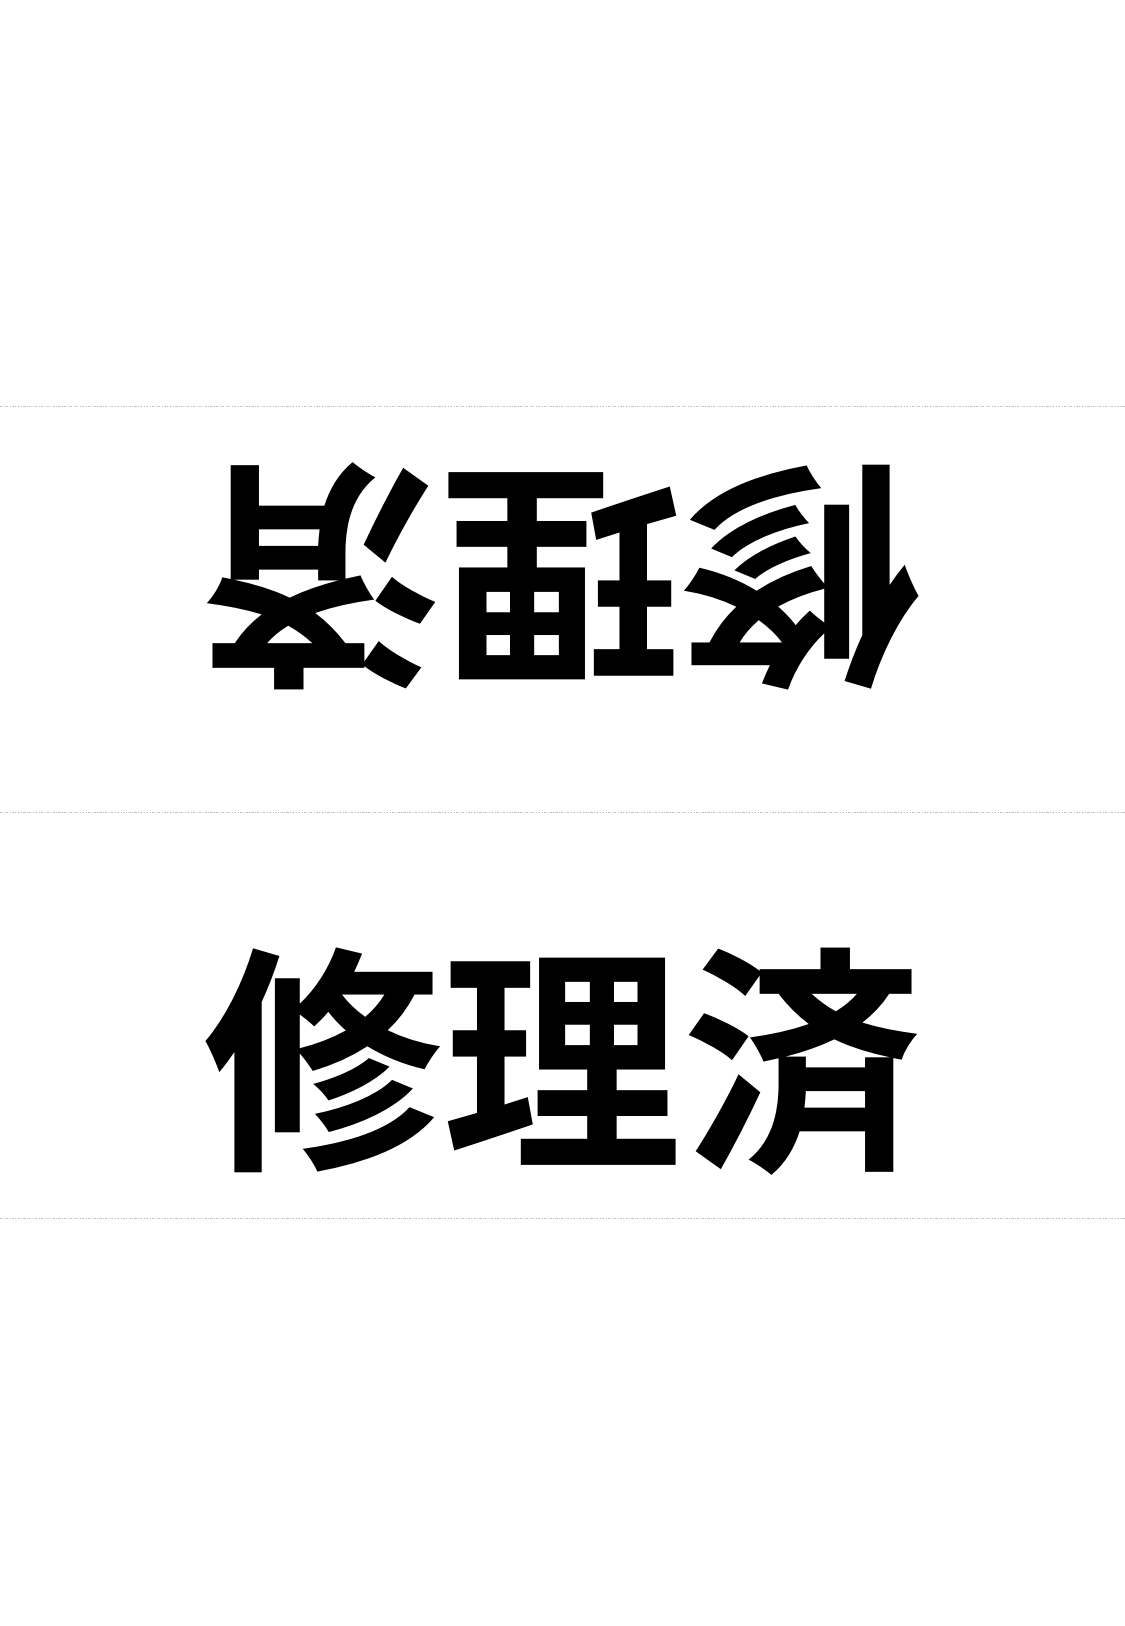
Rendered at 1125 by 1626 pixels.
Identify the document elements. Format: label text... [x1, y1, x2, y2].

text_box 修理済 [188, 904, 937, 1207]
text_box 修理済 [188, 431, 937, 734]
